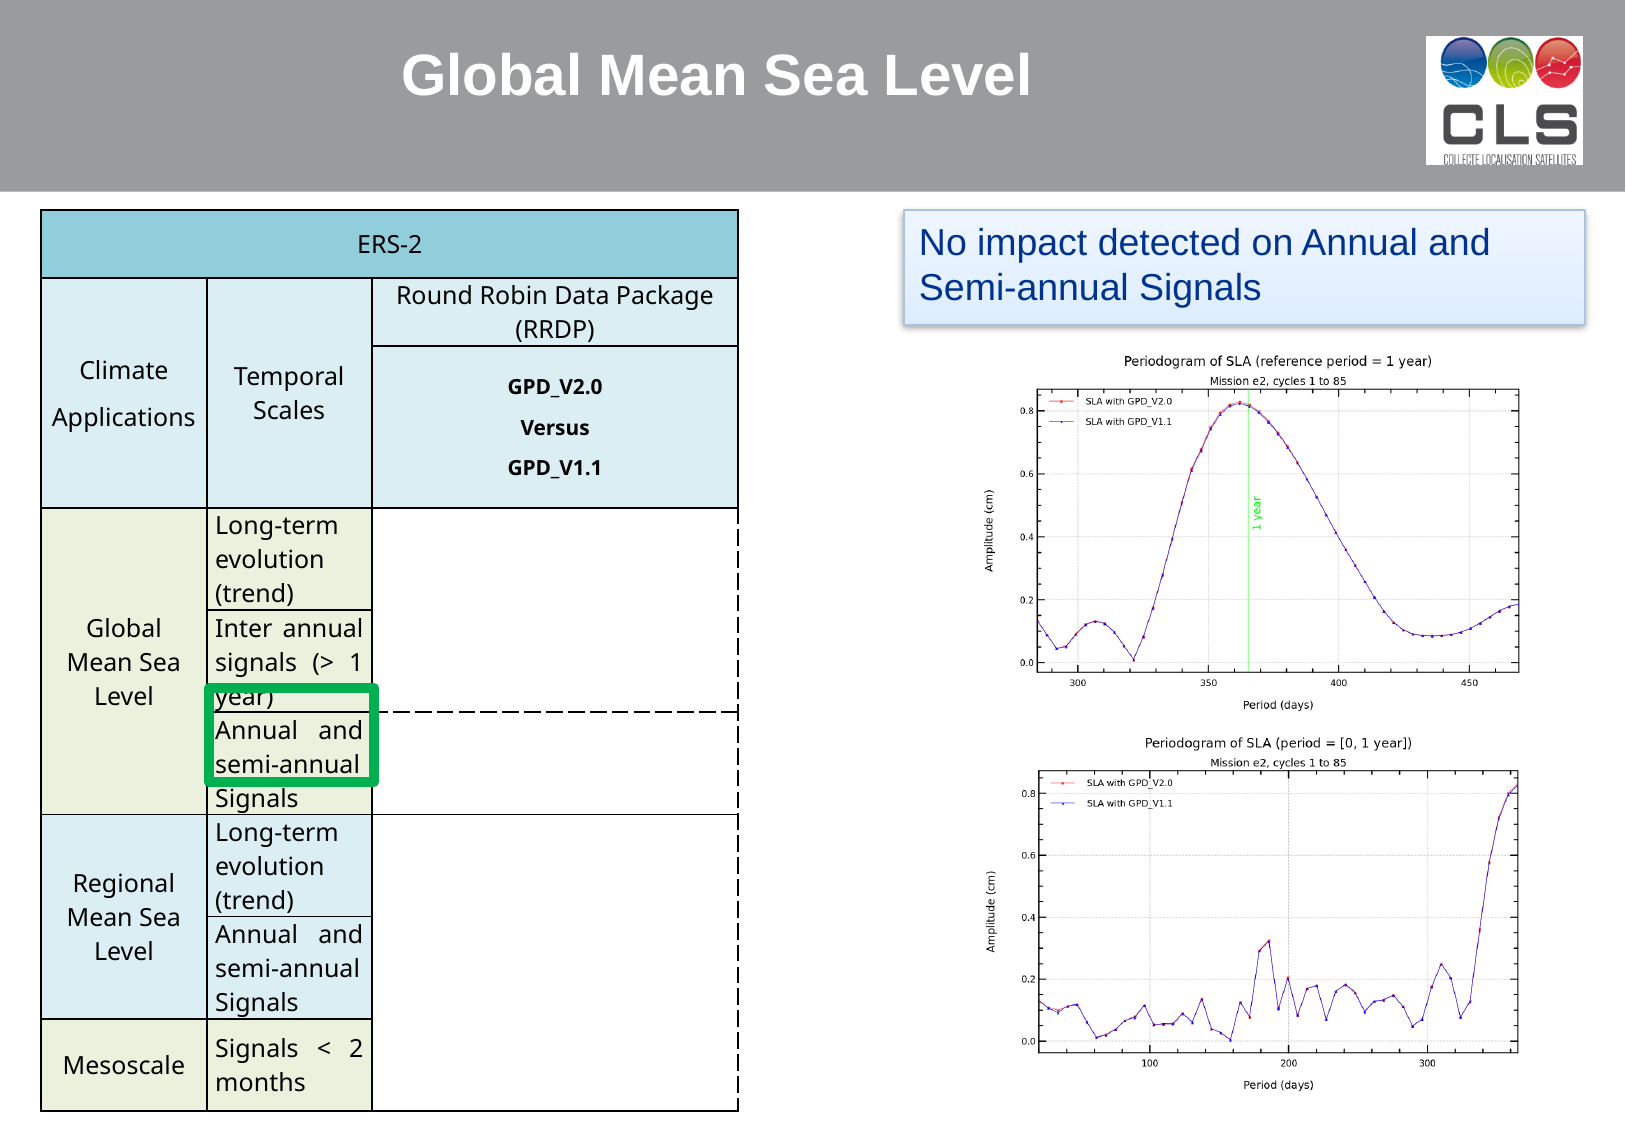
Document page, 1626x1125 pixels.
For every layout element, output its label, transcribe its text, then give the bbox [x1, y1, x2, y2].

table_cell Annual and semi-annual Signals [208, 917, 371, 1018]
text_box Global Mean Sea Level [386, 40, 1162, 119]
table_cell [373, 509, 738, 712]
table_cell Temporal Scales [208, 279, 371, 507]
table_cell [373, 712, 738, 814]
table_cell Round Robin Data Package (RRDP) [373, 279, 737, 345]
text_box No impact detected on Annual and Semi-annual Signals [903, 209, 1586, 326]
table_cell Long-term evolution (trend) [208, 509, 371, 609]
picture [962, 338, 1539, 1102]
picture [1426, 36, 1583, 165]
table_cell Climate Applications [42, 279, 206, 507]
table_header ERS-2 [42, 211, 737, 277]
table_cell Inter annual signals (> 1 year) [208, 611, 371, 686]
table_cell [373, 815, 738, 1110]
table_cell Mesoscale [42, 1020, 206, 1110]
table_cell Global Mean Sea Level [42, 509, 206, 814]
text_box [207, 686, 376, 784]
table_cell Annual and semi-annual Signals [208, 784, 371, 814]
table_cell Regional Mean Sea Level [42, 815, 206, 1018]
table_cell GPD_V2.0 Versus GPD_V1.1 [373, 347, 737, 507]
table_cell Signals < 2 months [208, 1020, 371, 1110]
table_cell Long-term evolution (trend) [208, 815, 371, 916]
